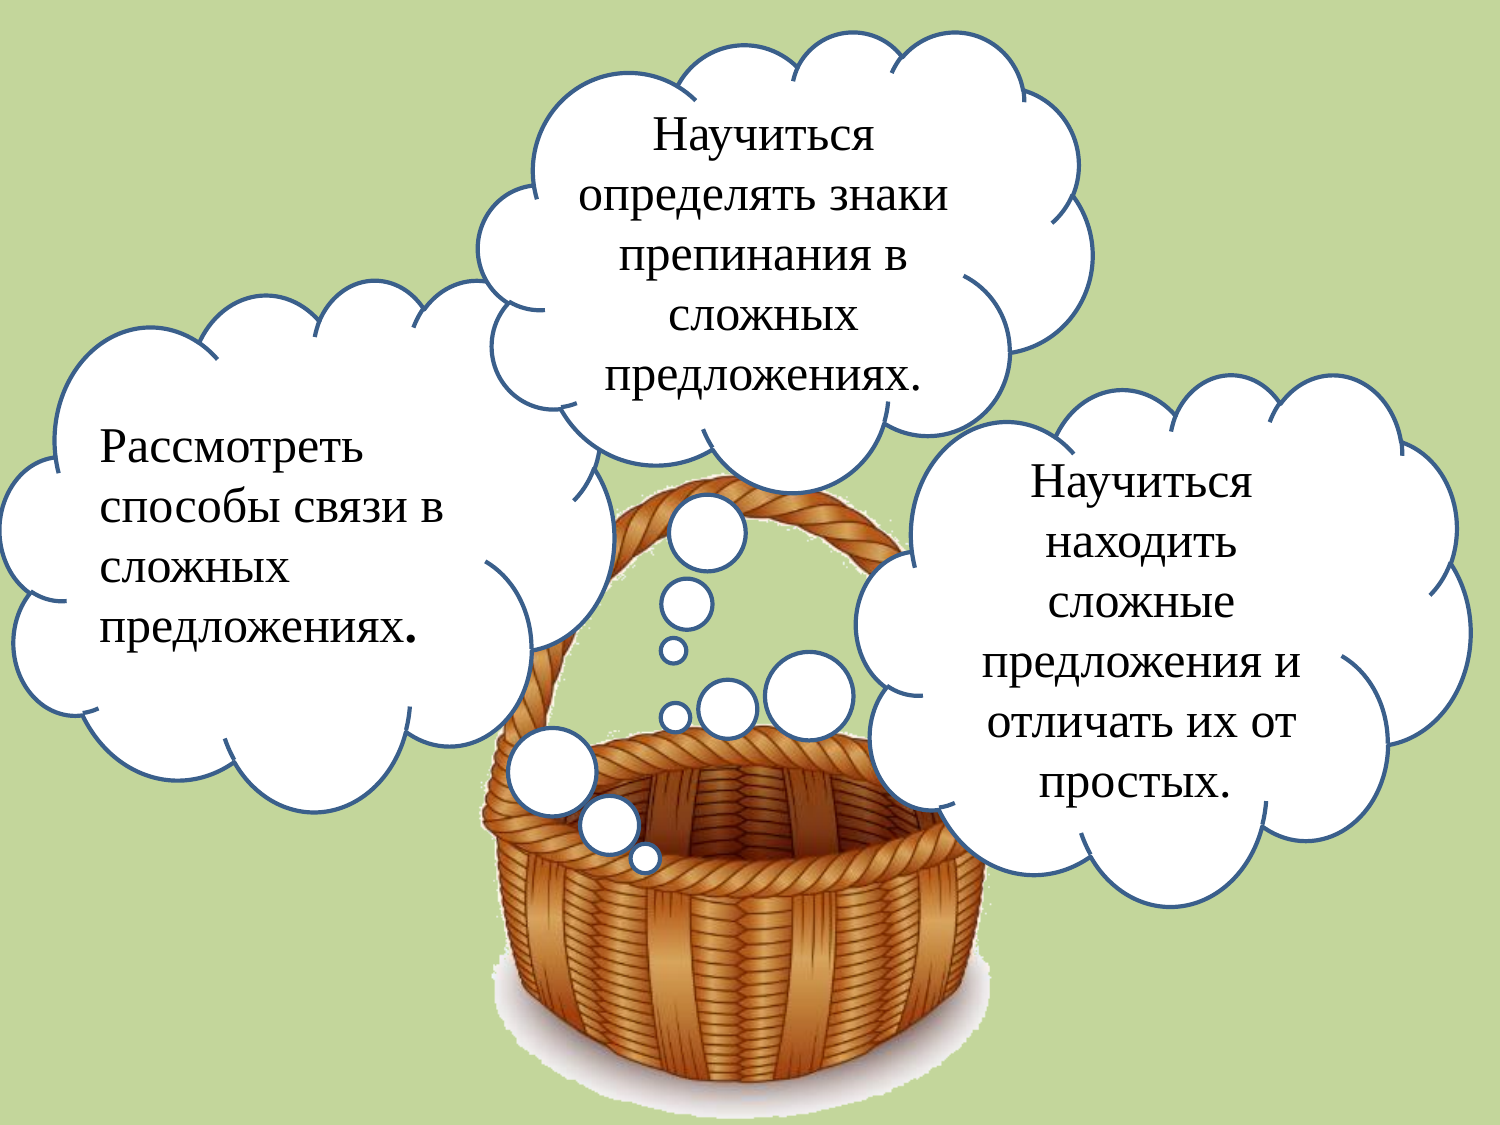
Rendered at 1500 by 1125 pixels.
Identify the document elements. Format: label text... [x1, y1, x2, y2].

text_box Научиться определять знаки препинания в сложных предложениях. [475, 30, 1095, 454]
text_box Научиться находить сложные предложения и отличать их от простых. [937, 373, 1473, 910]
text_box Рассмотреть способы связи в сложных предложениях. [0, 278, 601, 815]
picture [442, 455, 1040, 1125]
